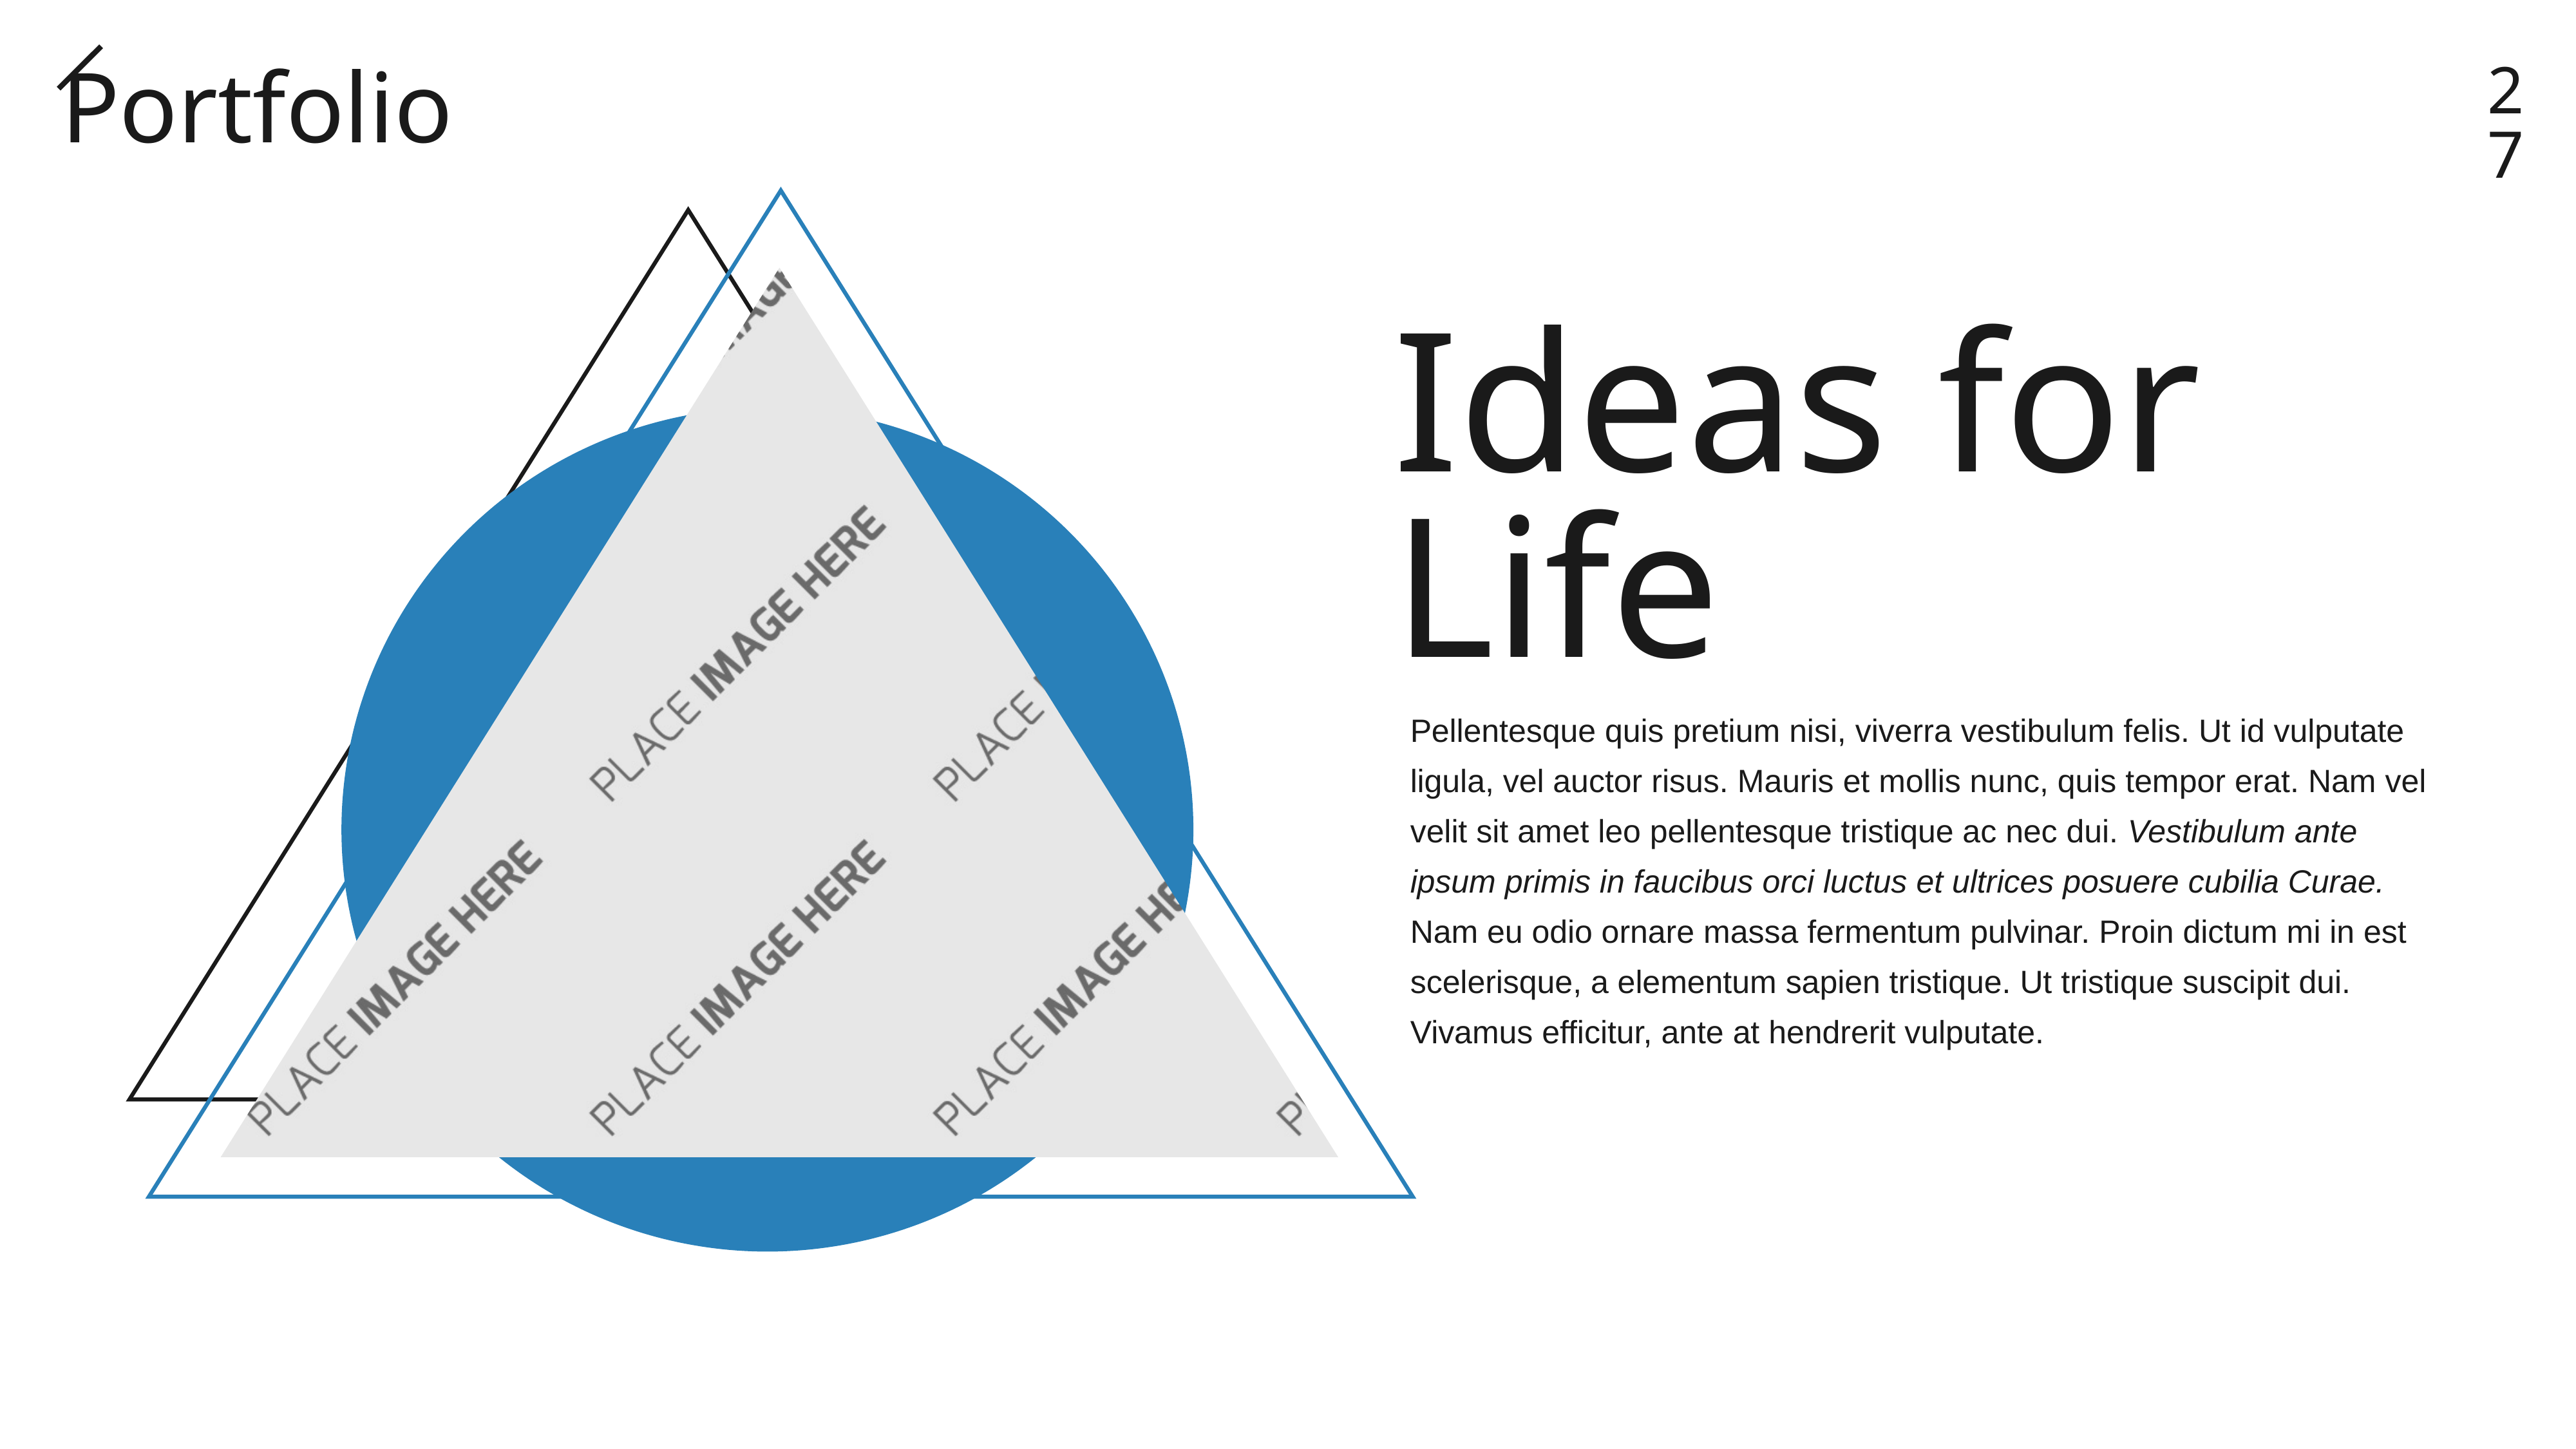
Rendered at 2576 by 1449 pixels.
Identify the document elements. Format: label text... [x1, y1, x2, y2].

text_box Pellentesque quis pretium nisi, viverra vestibulum felis. Ut id vulputate ligula, vel auctor risus. Mauris et mollis nunc, quis tempor erat. Nam vel velit sit amet leo pellentesque tristique ac nec dui. Vestibulum ante ipsum primis in faucibus orci luctus et ultrices posuere cubilia Curae. Nam eu odio ornare massa fermentum pulvinar. Proin dictum mi in est scelerisque, a elementum sapien tristique. Ut tristique suscipit dui. Vivamus efficitur, ante at hendrerit vulputate. [1410, 698, 2429, 1063]
text_box [941, 444, 1194, 846]
text_box Ideas for Life [1393, 412, 2545, 606]
text_box [149, 190, 1413, 1197]
text_box [341, 430, 630, 884]
text_box [558, 1197, 977, 1252]
text_box [510, 210, 728, 493]
text_box Portfolio [61, 46, 453, 162]
text_box [129, 750, 349, 1100]
text_box [220, 267, 1339, 1157]
slide_number 27 [2477, 44, 2535, 122]
